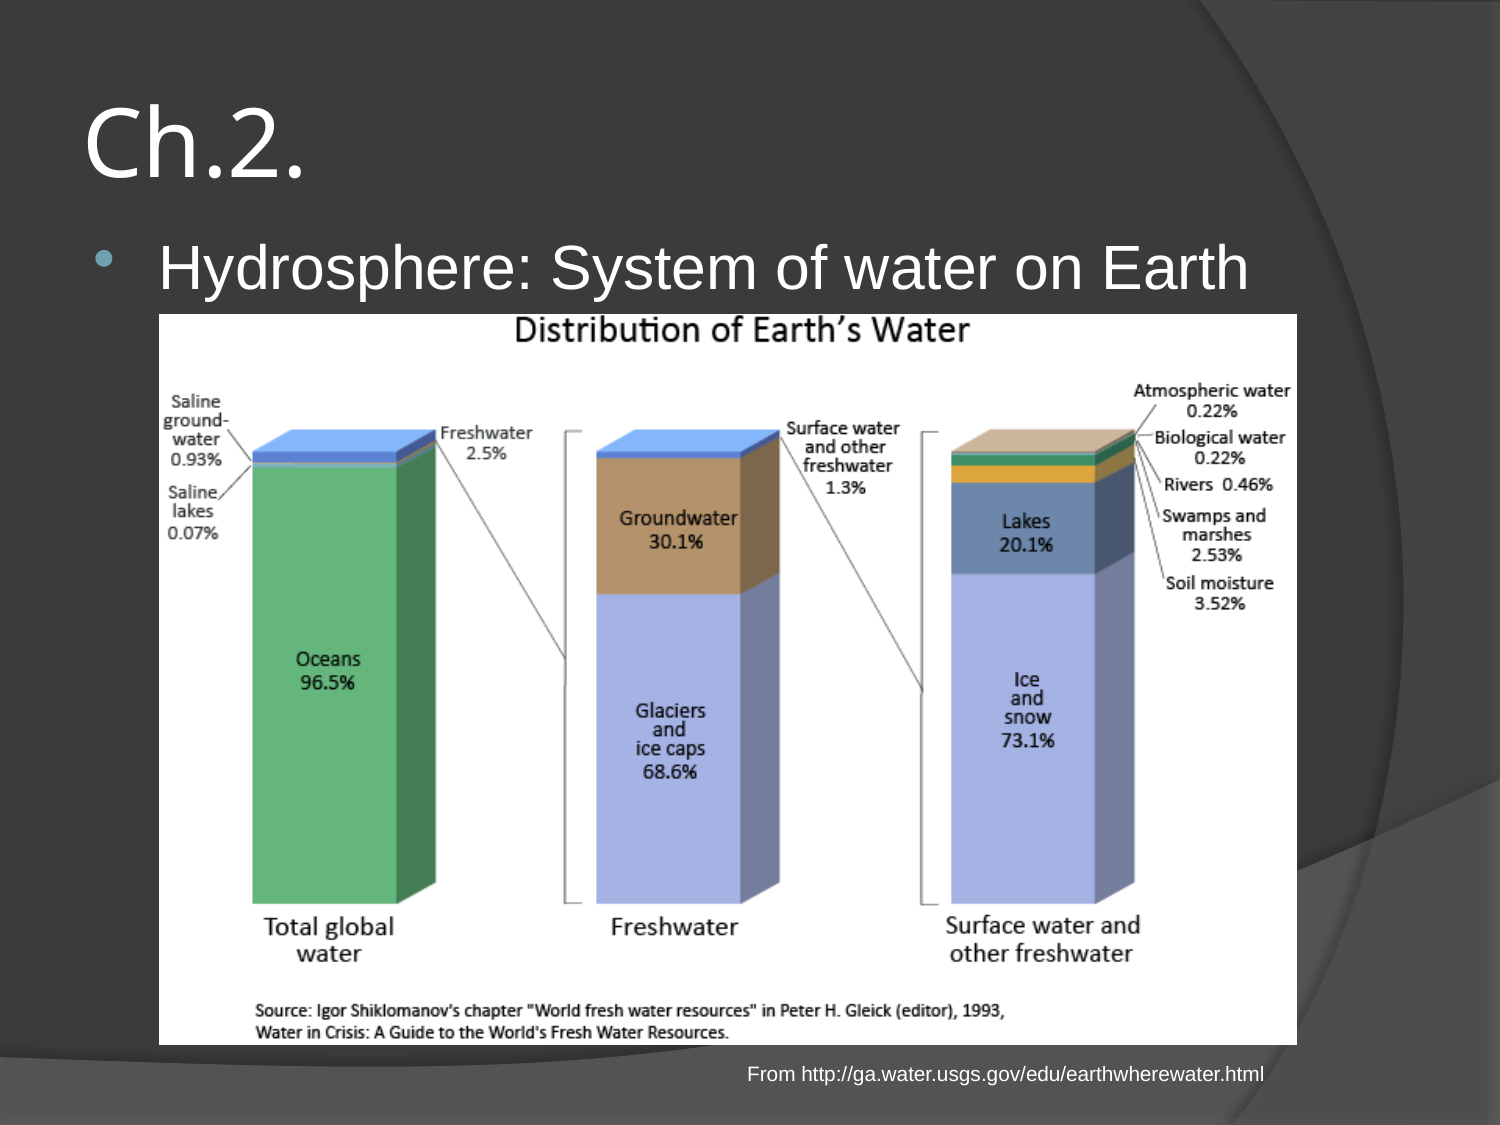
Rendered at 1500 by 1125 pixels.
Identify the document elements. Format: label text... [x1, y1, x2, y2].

title Ch.2. [75, 45, 1300, 219]
picture [159, 314, 1298, 1045]
list Hydrosphere: System of water on Earth [75, 219, 1300, 963]
text_box From http://ga.water.usgs.gov/edu/earthwherewater.html [732, 1053, 1483, 1094]
